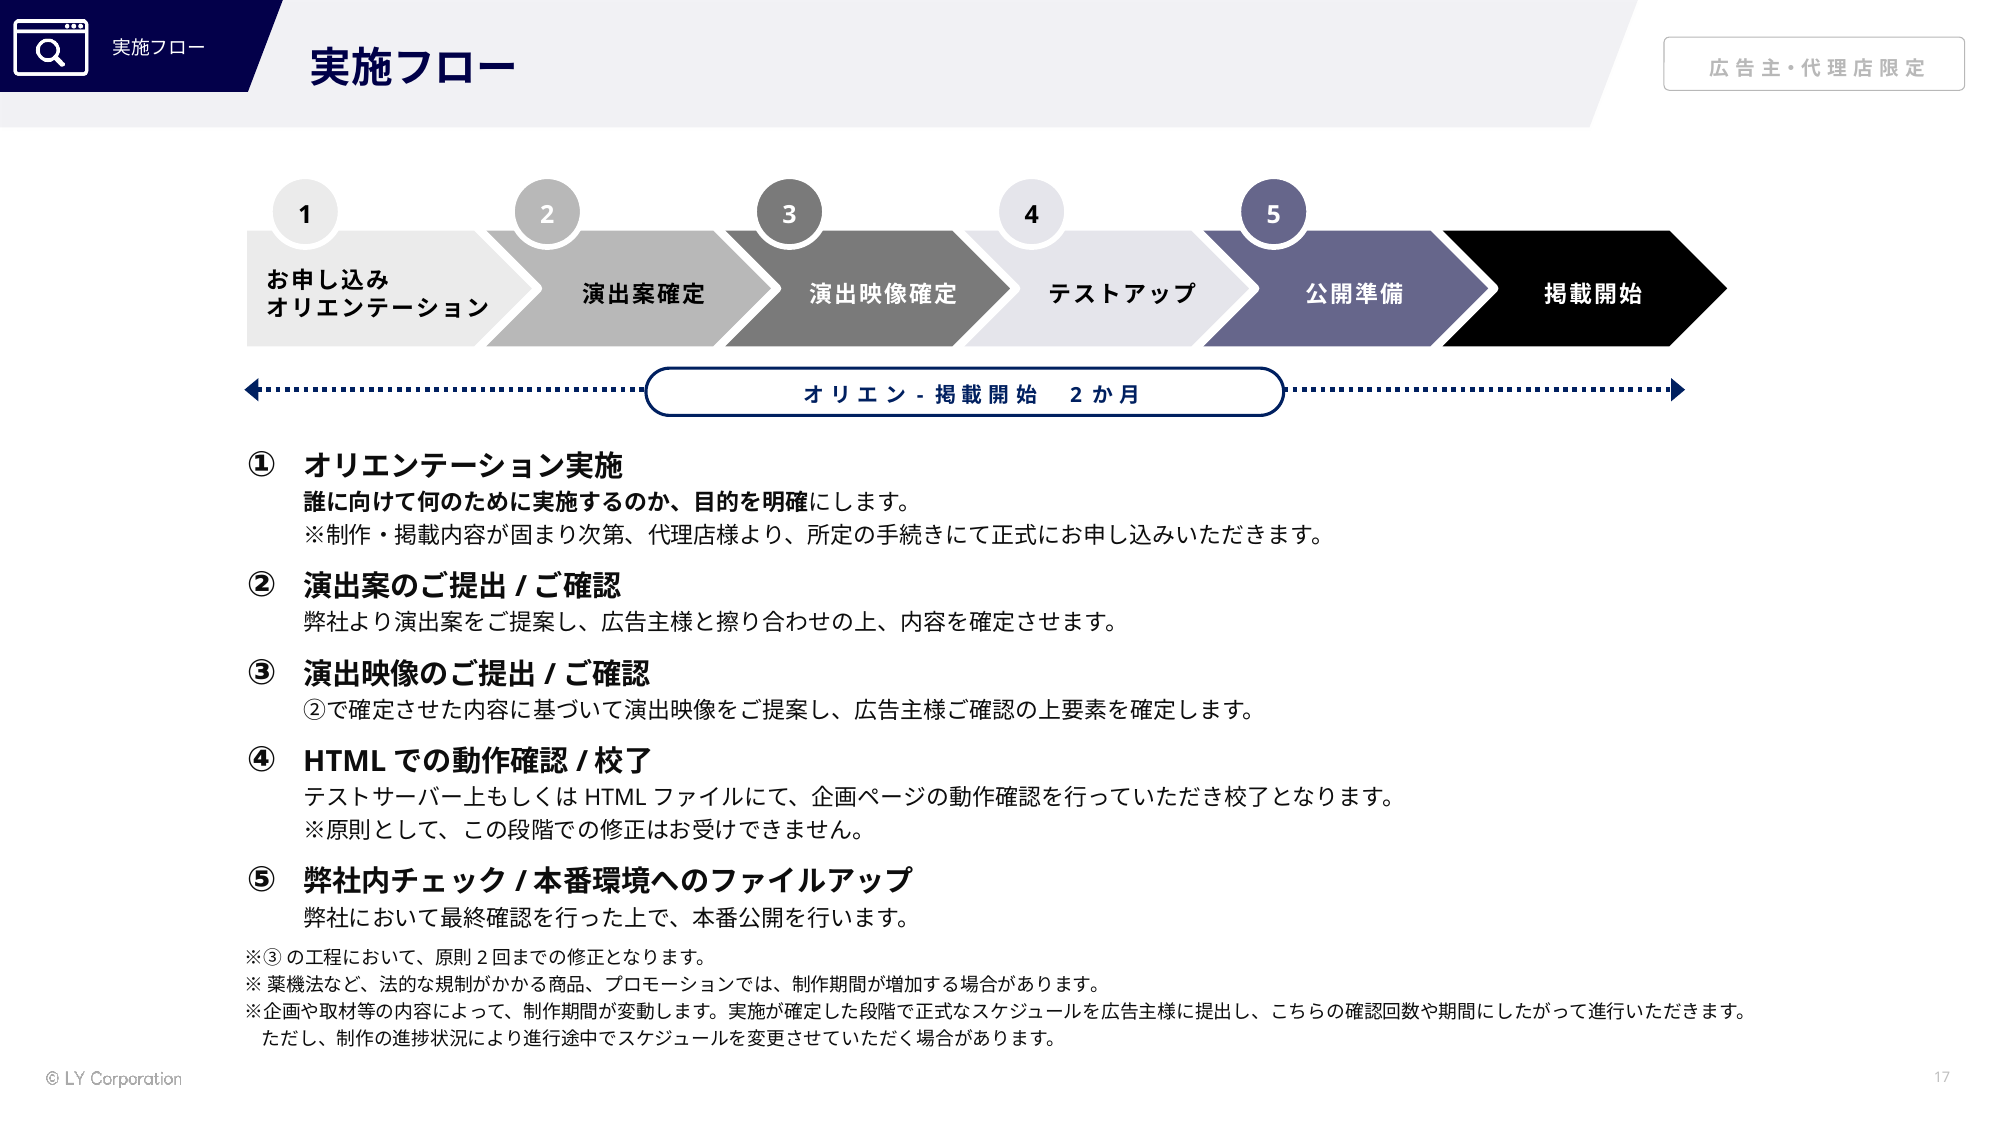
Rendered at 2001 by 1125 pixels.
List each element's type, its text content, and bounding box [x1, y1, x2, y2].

text_box 掲載開始 [1438, 226, 1734, 351]
text_box 演出映像確定 [720, 226, 1017, 351]
text_box 4 [996, 176, 1068, 248]
text_box オリエン-掲載開始 2か月 [646, 368, 1284, 389]
text_box お申し込み オリエンテーション [242, 226, 539, 351]
text_box 1 [269, 176, 341, 248]
picture [46, 1071, 181, 1088]
text_box ※③の工程において、原則2回までの修正となります。 ※薬機法など、法的な規制がかかる商品、プロモーションでは、制作期間が増加する場合があります。 ※企画や取材等の内容によって、制作期間が変動します。実施が確定した段階で正式なスケジュールを広告主様に提出し、こちらの確認回数や期間にしたがって進行いただきます。 ただし、制作の進捗状況により進行途中でスケジュールを変更させていただく場合があります。 [244, 941, 1780, 1050]
list 実施フロー [309, 41, 1645, 97]
text_box 5 [1238, 176, 1310, 248]
text_box オリエン-掲載開始 2か月 [645, 390, 1284, 416]
text_box 公開準備 [1199, 226, 1495, 351]
picture [9, 6, 92, 88]
text_box 3 [754, 176, 825, 248]
text_box オリエンテーション実施 誰に向けて何のために実施するのか、目的を明確にします。 ※制作・掲載内容が固まり次第、代理店様より、所定の手続きにて正式にお申し込みいただきます。 演出案のご提出/ご確認 弊社より演出案をご提案し、広告主様と擦り合わせの上、内容を確定させます。 演出映像のご提出/ご確認 ②で確定させた内容に基づいて演出映像をご提案し、広告主様ご確認の上要素を確定します。 HTMLでの動作確認/校了 テストサーバー上もしくはHTMLファイルにて、企画ページの動作確認を行っていただき校了となります。 ※原則として、この段階での修正はお受けできません。 弊社内チェック/本番環境へのファイルアップ 弊社において最終確認を行った上で、本番公開を行います。 [232, 432, 1665, 938]
text_box テストアップ [960, 226, 1256, 351]
text_box 2 [511, 176, 583, 248]
text_box 演出案確定 [481, 226, 778, 351]
